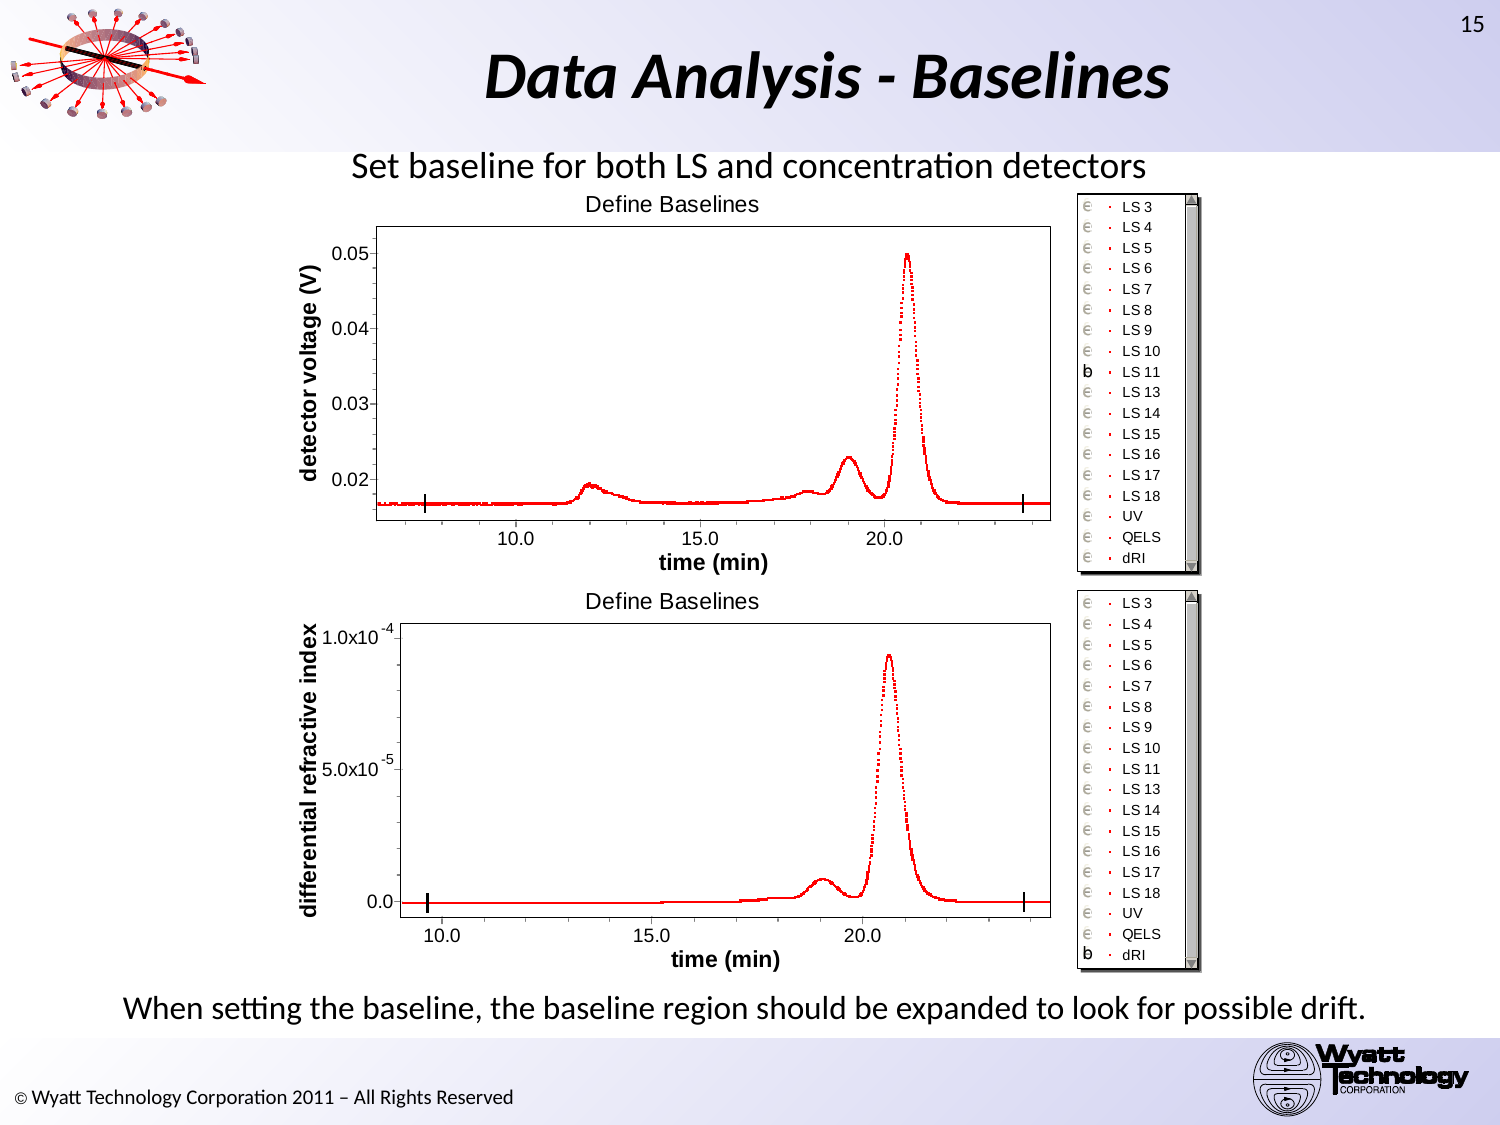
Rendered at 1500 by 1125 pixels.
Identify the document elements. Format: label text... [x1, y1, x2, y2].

picture [285, 586, 1214, 978]
picture [285, 189, 1214, 581]
text_box Set baseline for both LS and concentration detectors [276, 133, 1223, 194]
text_box When setting the baseline, the baseline region should be expanded to look for possible drift. [49, 978, 1450, 1034]
title Data Analysis - Baselines [217, 25, 1438, 120]
